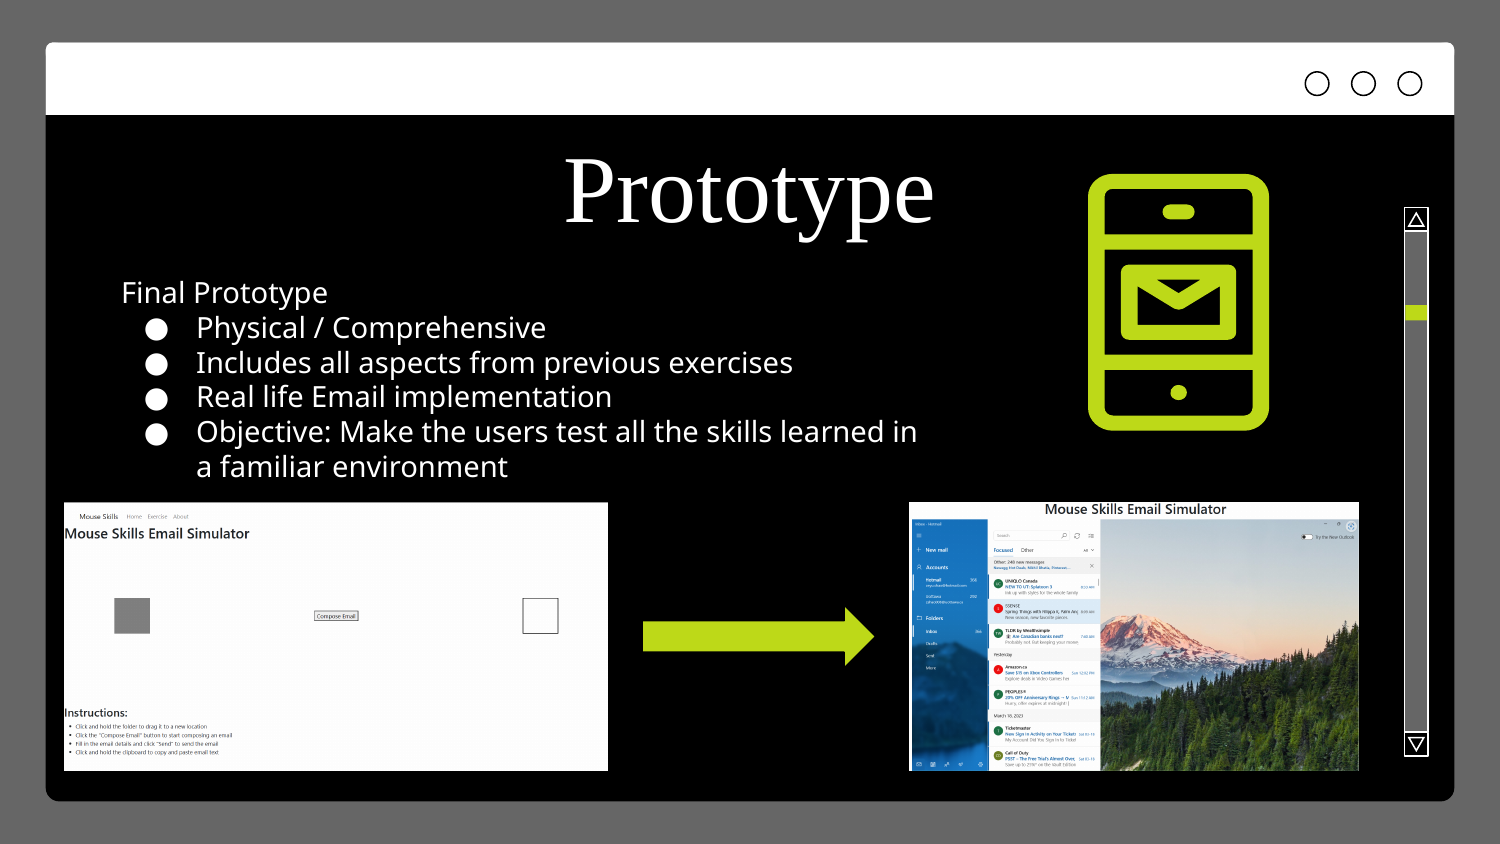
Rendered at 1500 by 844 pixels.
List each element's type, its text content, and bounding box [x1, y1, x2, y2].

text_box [1087, 173, 1270, 431]
picture [64, 502, 609, 771]
text_box [642, 604, 876, 669]
picture [909, 502, 1359, 771]
title Prototype [399, 115, 1101, 254]
text_box Final Prototype Physical / Comprehensive Includes all aspects from previous exercises Real life Email implementation Objective: Make the users test all the skills learned in a familiar environment [105, 258, 953, 499]
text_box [1404, 207, 1429, 757]
